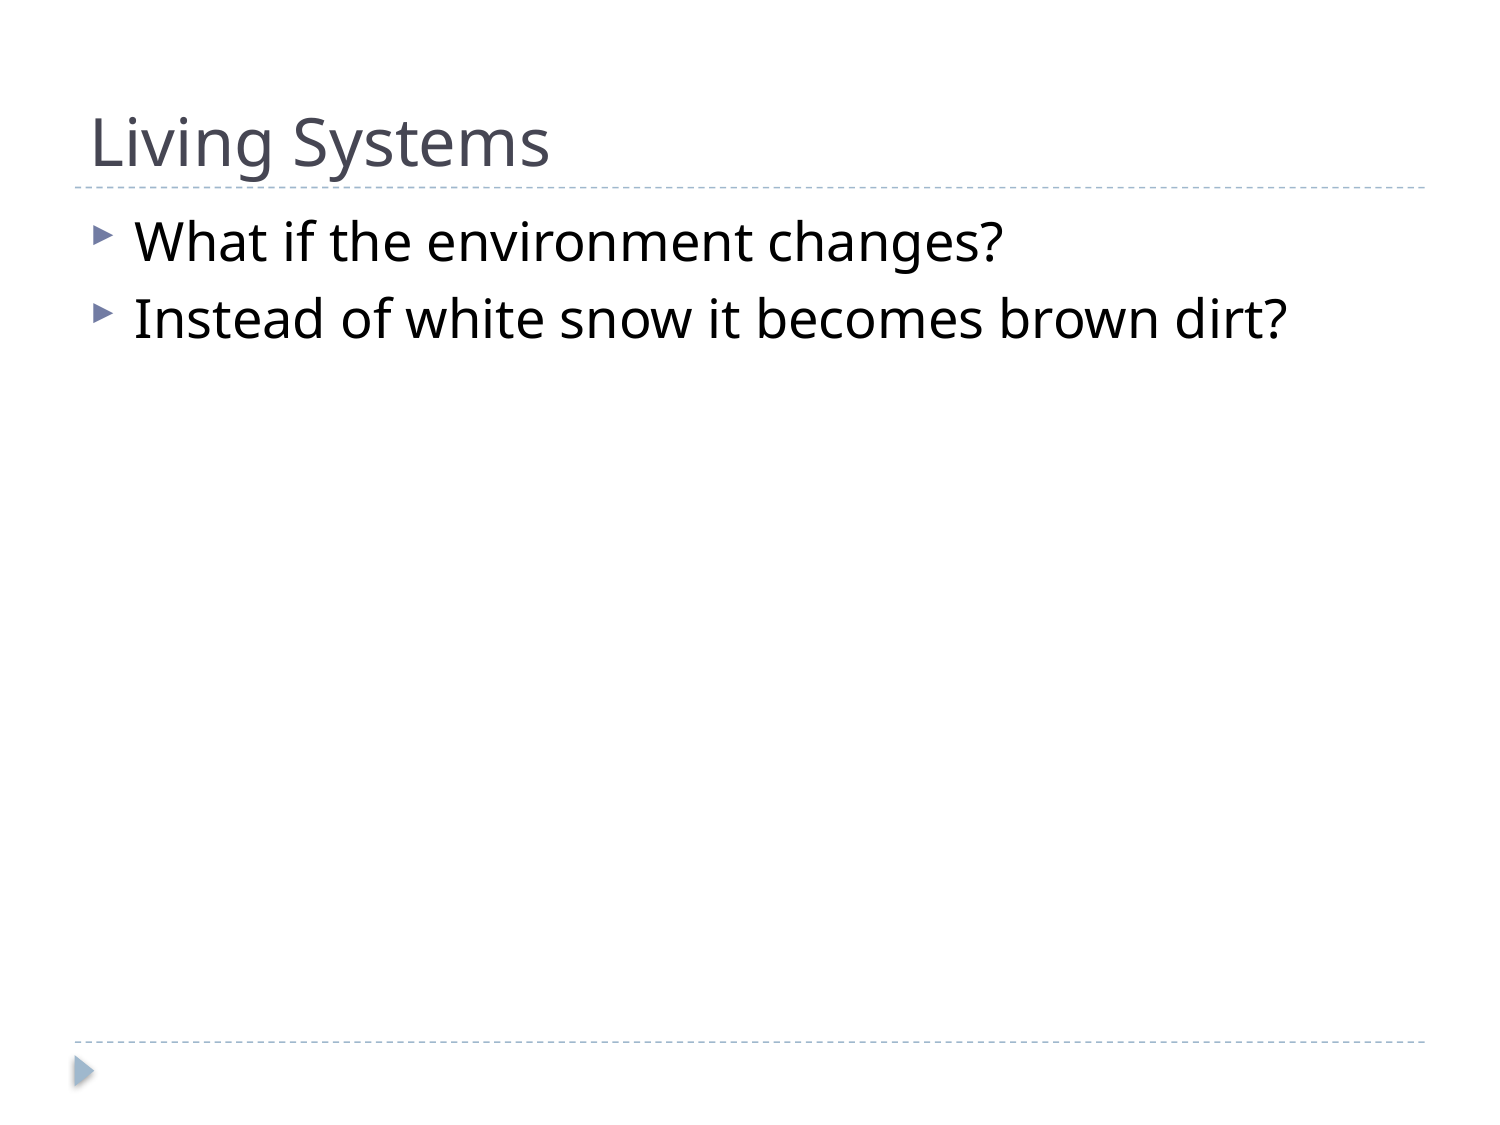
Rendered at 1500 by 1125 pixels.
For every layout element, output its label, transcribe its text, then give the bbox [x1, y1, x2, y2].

list What if the environment changes? Instead of white snow it becomes brown dirt? [75, 200, 1425, 1010]
title Living Systems [75, 24, 1425, 188]
